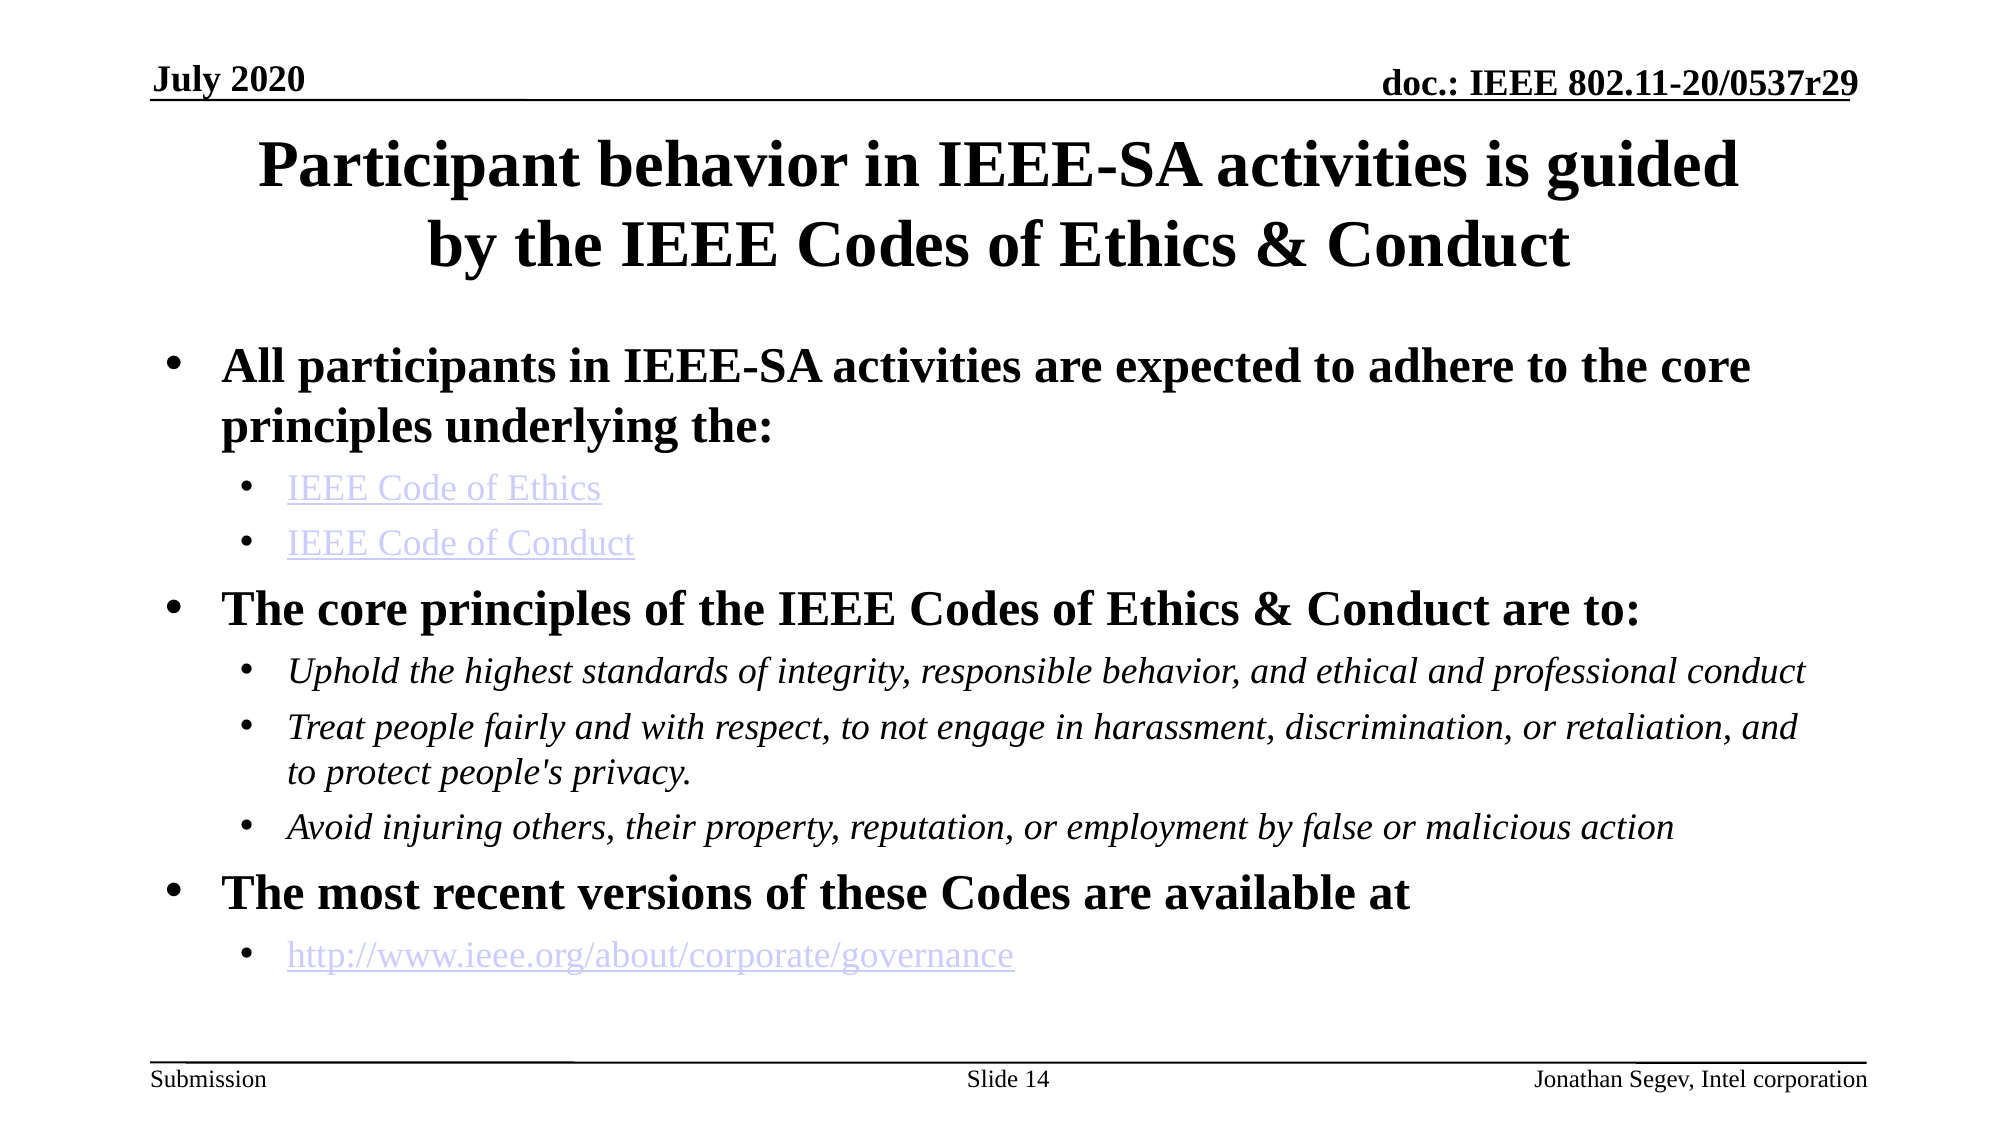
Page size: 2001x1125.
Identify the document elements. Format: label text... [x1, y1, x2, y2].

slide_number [152, 54, 563, 100]
list All participants in IEEE-SA activities are expected to adhere to the core principles underlying the: IEEE Code of Ethics IEEE Code of Conduct The core principles of the IEEE Codes of Ethics & Conduct are to: Uphold the highest standards of integrity, responsible behavior, and ethical and professional conduct Treat people fairly and with respect, to not engage in harassment, discrimination, or retaliation, and to protect people's privacy. Avoid injuring others, their property, reputation, or employment by false or malicious action The most recent versions of these Codes are available at http://www.ieee.org/about/corporate/governance [149, 324, 1850, 1000]
footer Jonathan Segev, Intel corporation [1171, 1061, 1869, 1093]
title Participant behavior in IEEE-SA activities is guided by the IEEE Codes of Ethics & Conduct [149, 112, 1850, 288]
slide_number Slide 14 [950, 1061, 1067, 1123]
